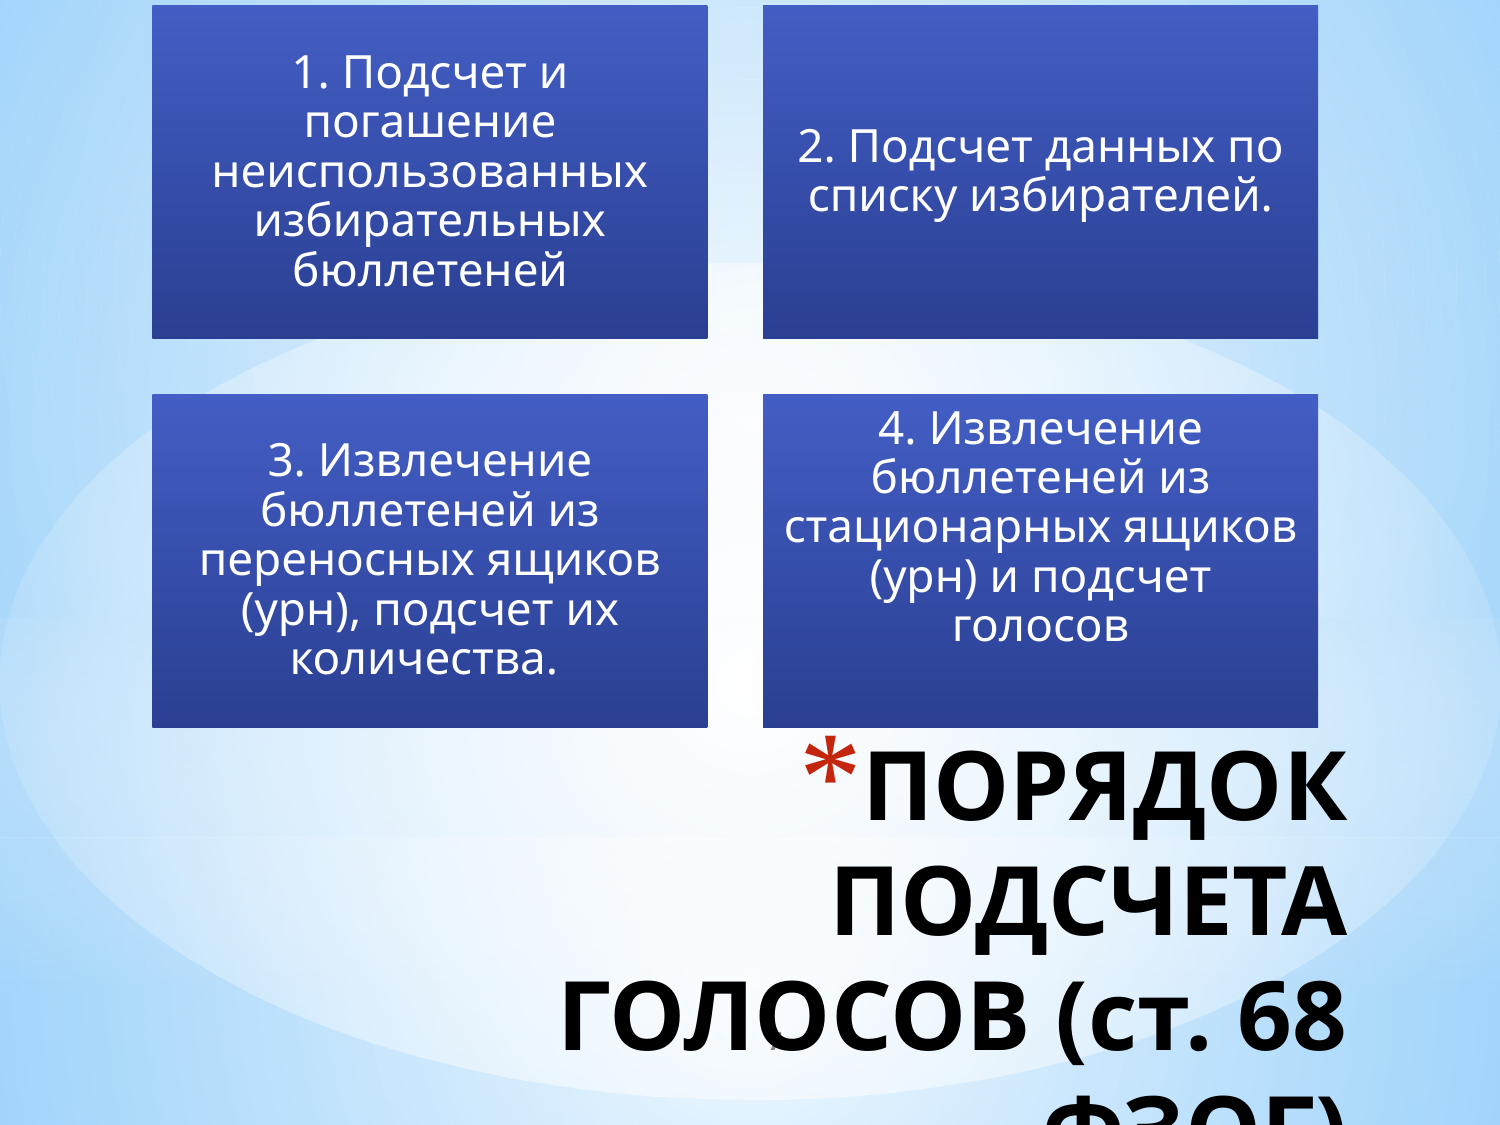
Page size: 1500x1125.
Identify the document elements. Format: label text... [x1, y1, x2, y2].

slide_number 7 [624, 1012, 925, 1073]
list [0, 5, 1471, 729]
title ПОРЯДОК ПОДСЧЕТА ГОЛОСОВ (ст. 68 ФЗОГ) [294, 736, 1363, 905]
